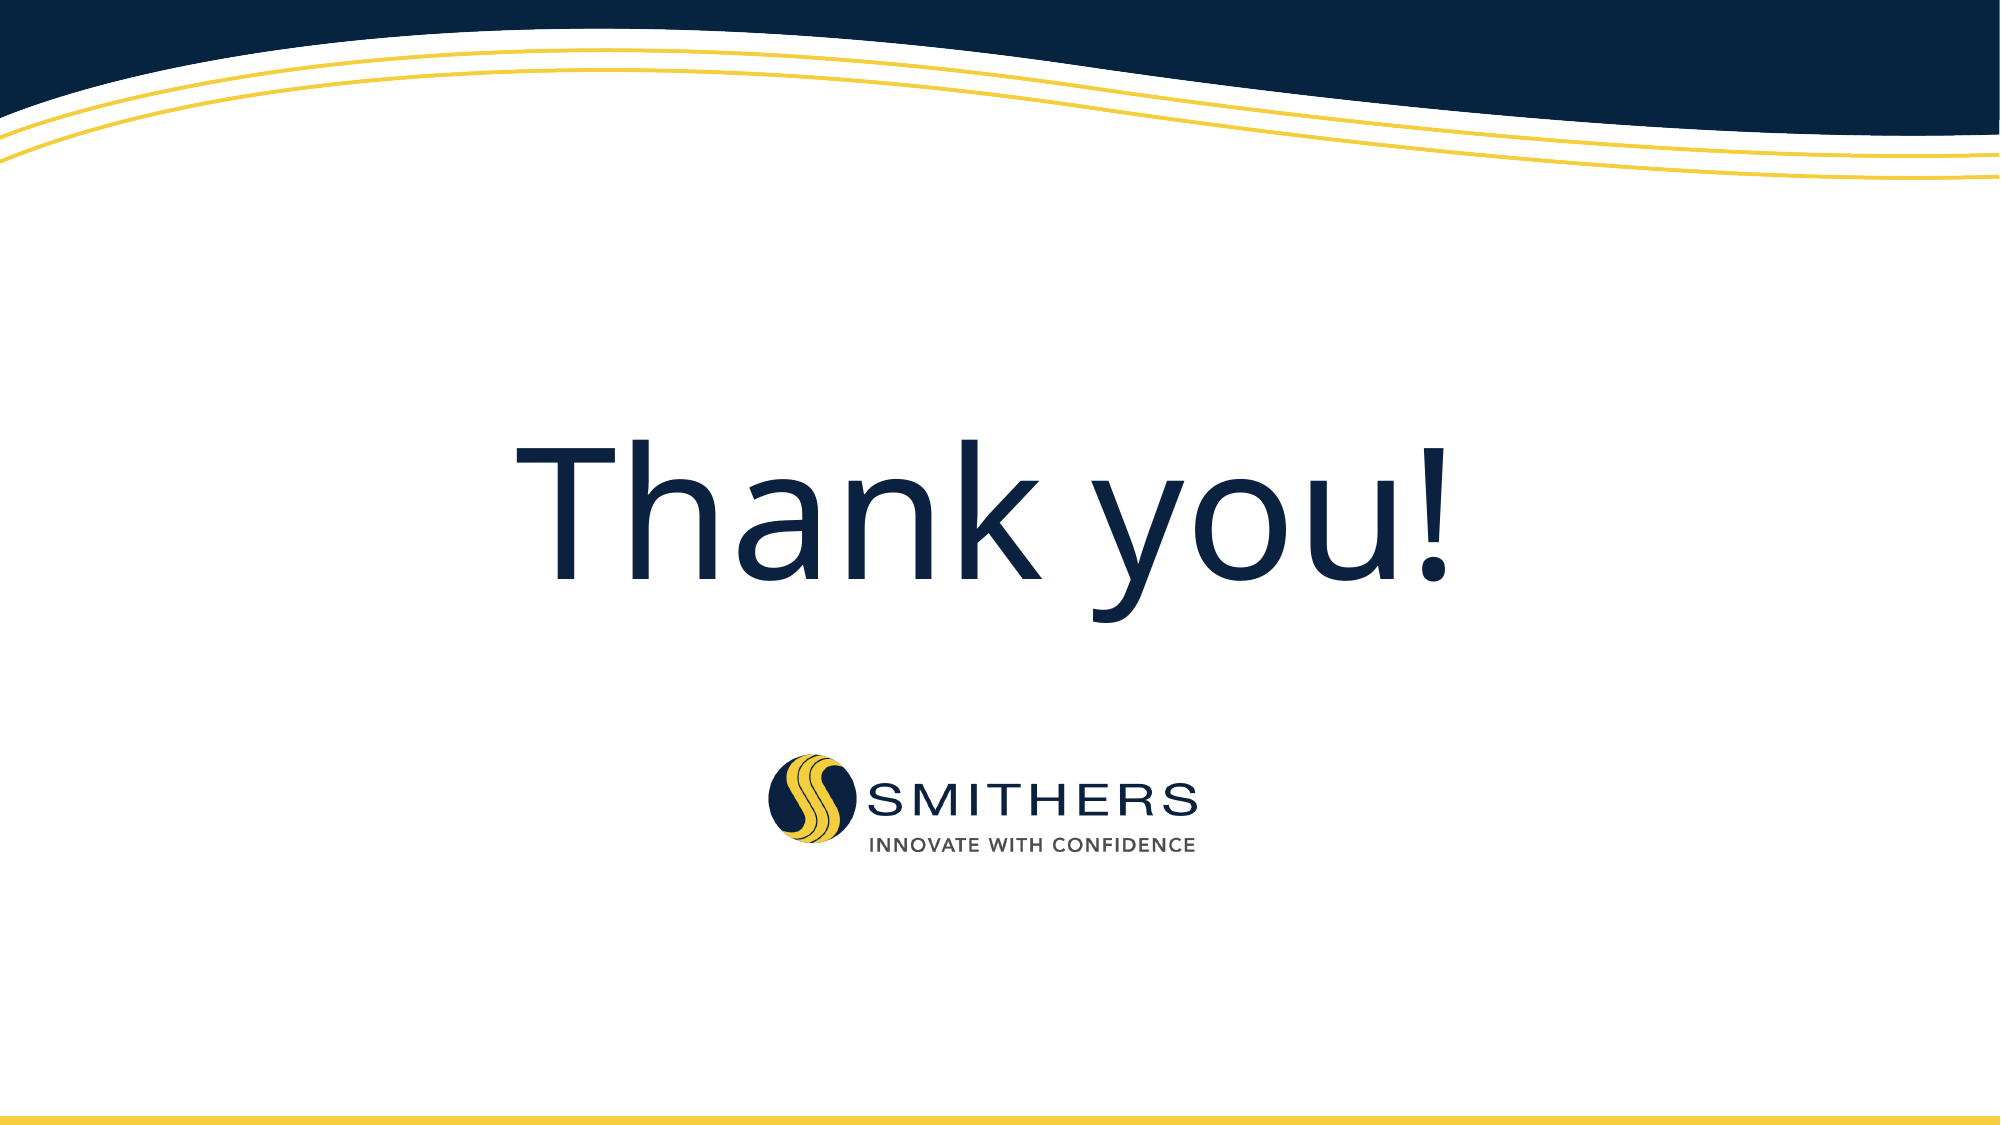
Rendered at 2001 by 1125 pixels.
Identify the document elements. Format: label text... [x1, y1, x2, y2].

picture [767, 754, 1198, 852]
title Thank you! [56, 398, 1917, 620]
picture [0, 0, 2000, 194]
